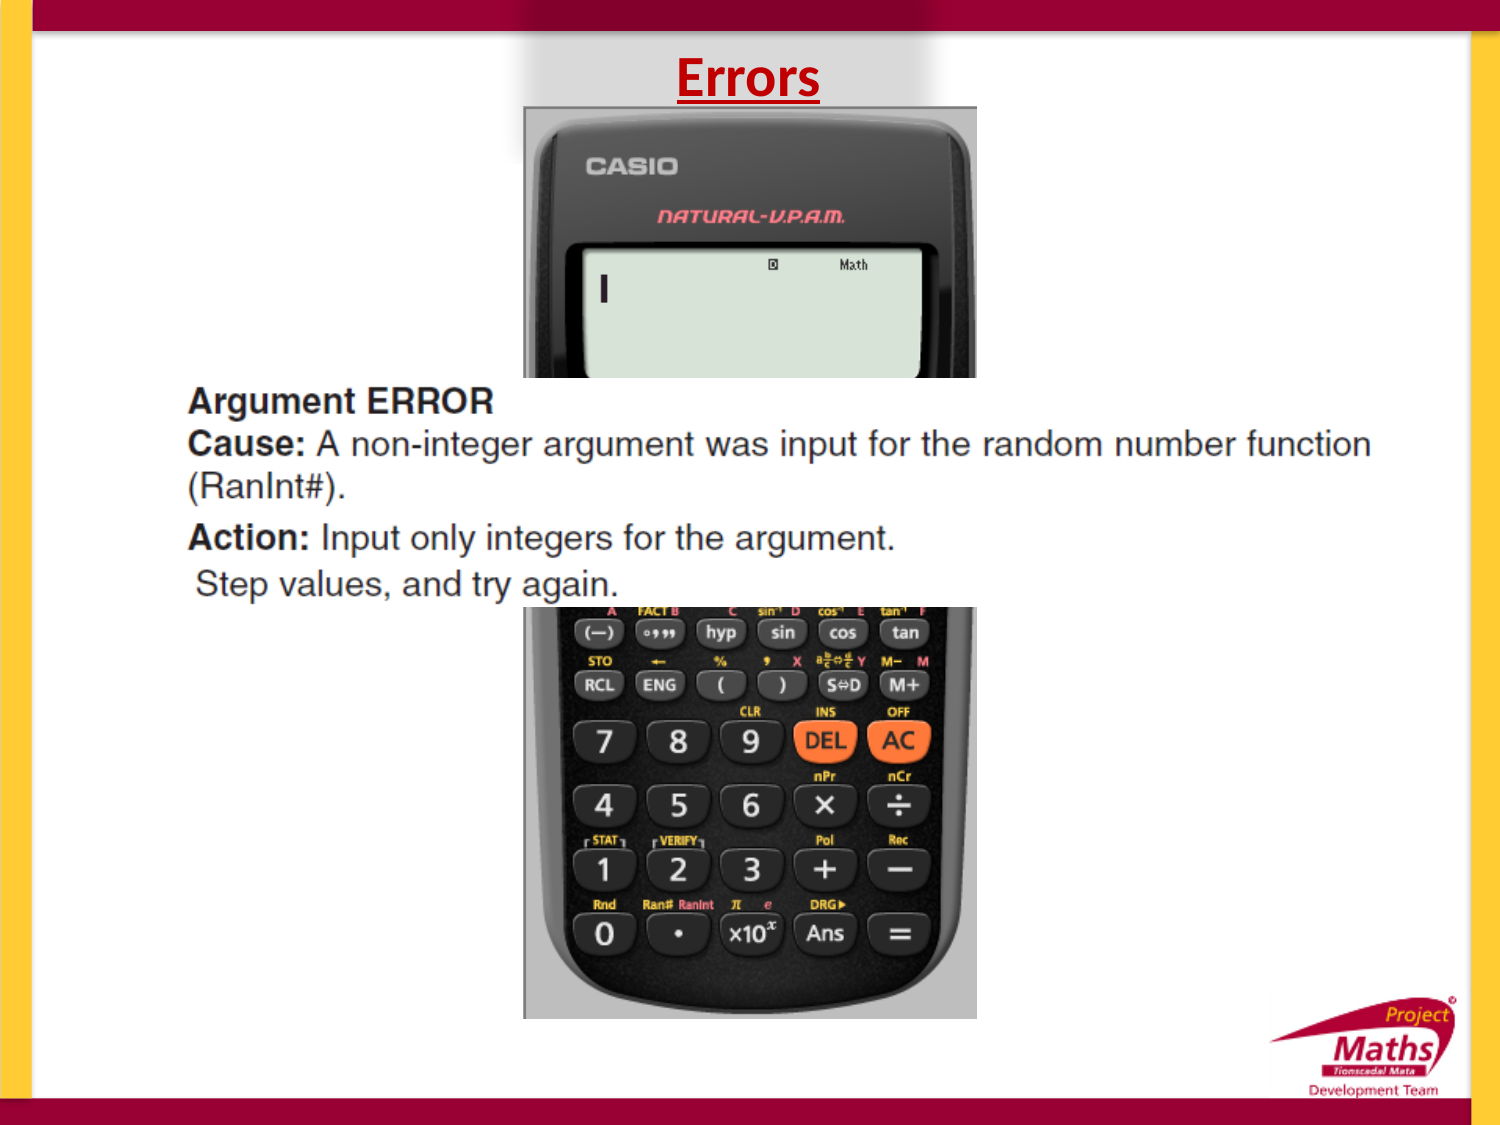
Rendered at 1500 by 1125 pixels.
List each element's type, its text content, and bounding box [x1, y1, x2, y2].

text_box Errors [331, 30, 1166, 116]
picture [1269, 987, 1466, 1098]
picture [135, 116, 1403, 1019]
